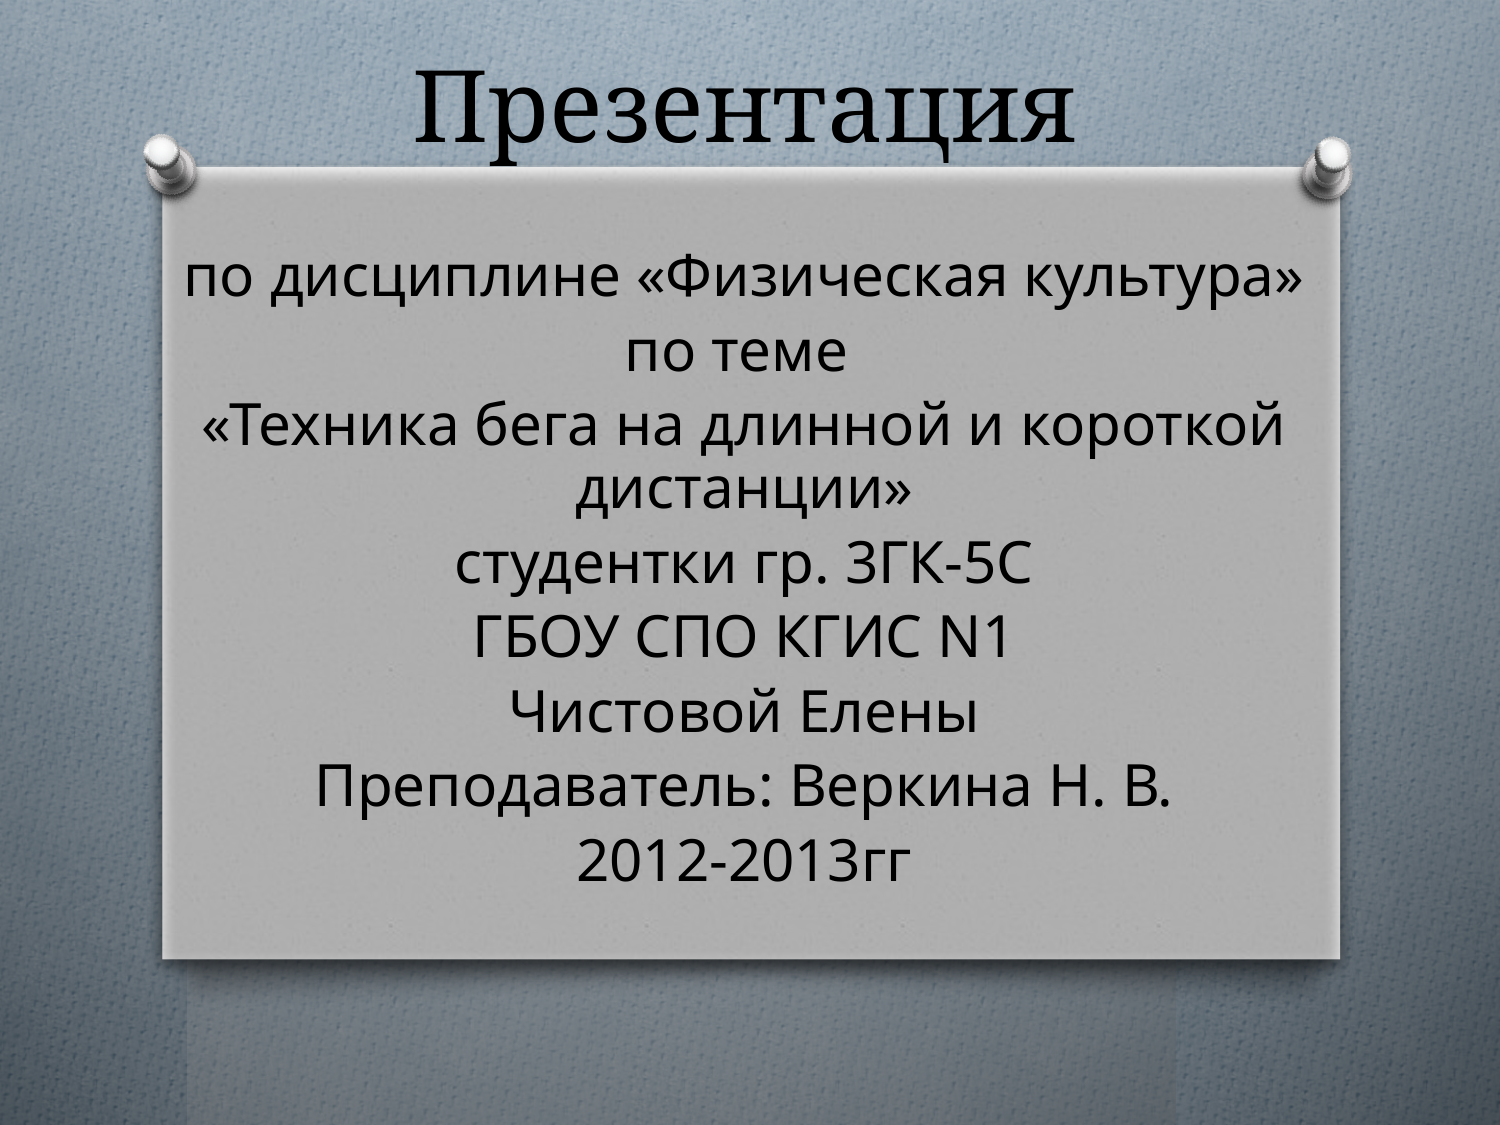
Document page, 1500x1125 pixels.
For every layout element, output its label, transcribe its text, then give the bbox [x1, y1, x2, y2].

subtitle по дисциплине «Физическая культура» по теме «Техника бега на длинной и короткой дистанции» студентки гр. 3ГК-5С ГБОУ СПО КГИС N1 Чистовой Елены Преподаватель: Веркина Н. В. 2012-2013гг [123, 239, 1365, 1125]
picture [1284, 109, 1396, 230]
picture [112, 100, 221, 224]
title Презентация [159, 0, 1329, 170]
